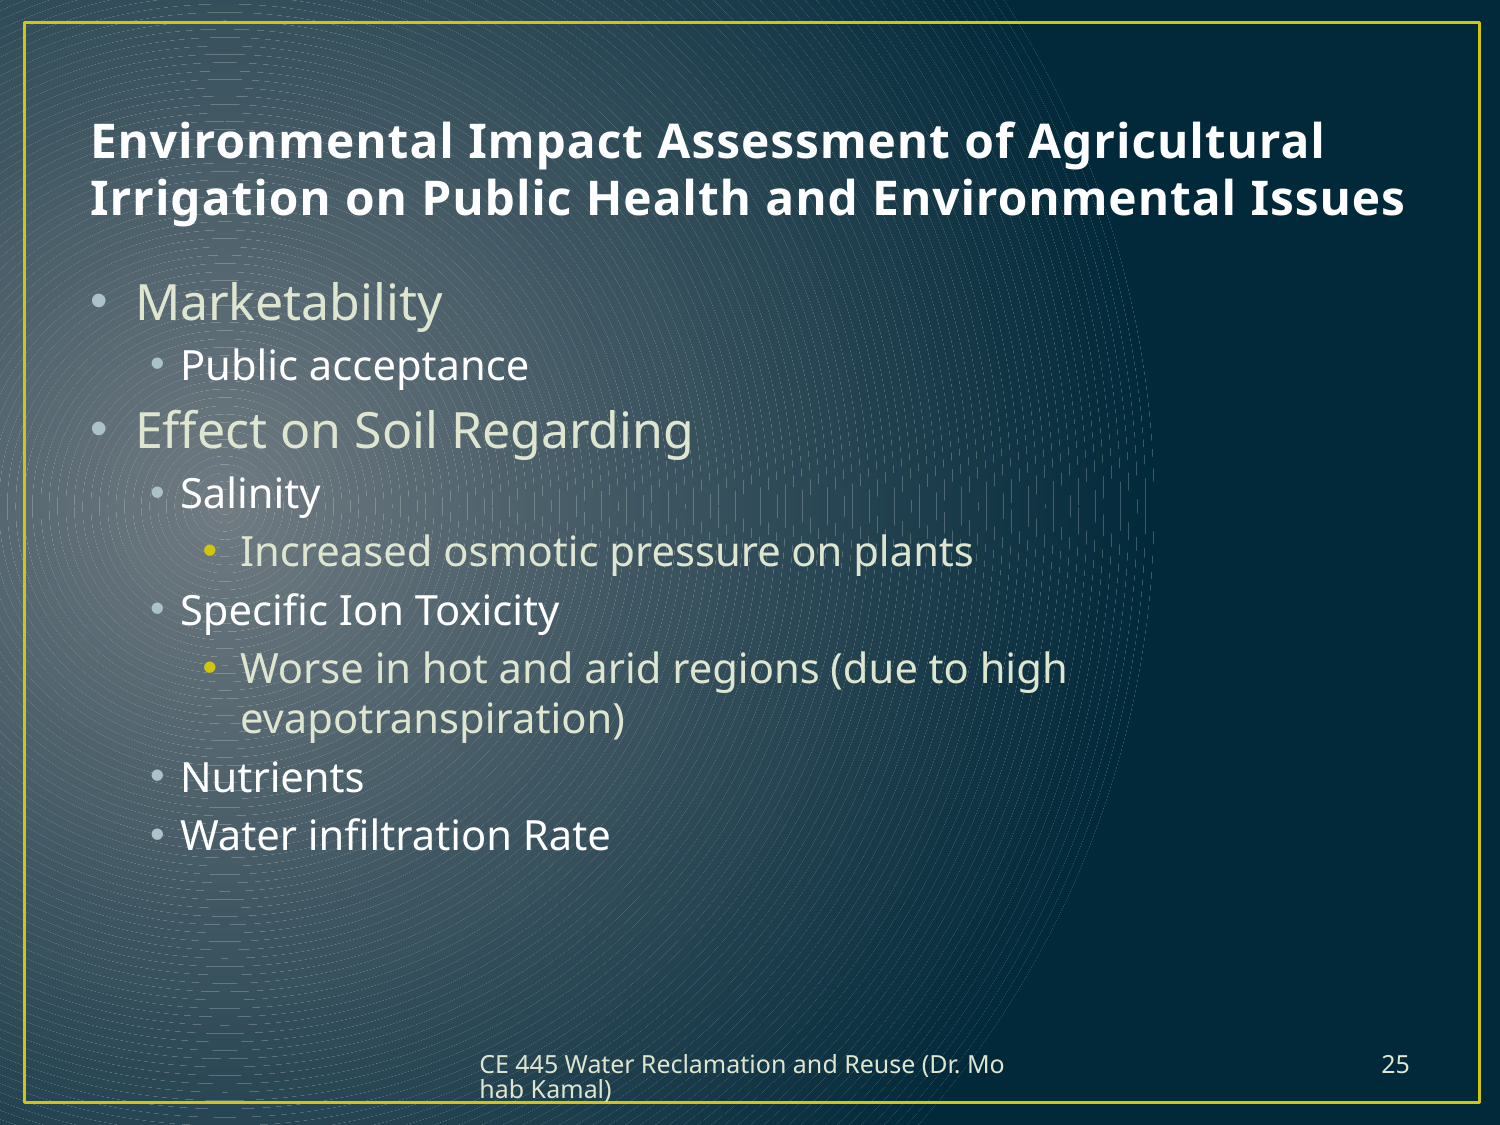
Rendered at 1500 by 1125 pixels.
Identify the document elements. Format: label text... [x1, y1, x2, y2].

footer CE 445 Water Reclamation and Reuse (Dr. Mohab Kamal) [464, 1035, 1036, 1096]
title Environmental Impact Assessment of Agricultural Irrigation on Public Health and Environmental Issues [75, 45, 1425, 233]
slide_number 25 [1074, 1035, 1425, 1096]
list Marketability Public acceptance Effect on Soil Regarding Salinity Increased osmotic pressure on plants Specific Ion Toxicity Worse in hot and arid regions (due to high evapotranspiration) Nutrients Water infiltration Rate [75, 262, 1425, 1038]
